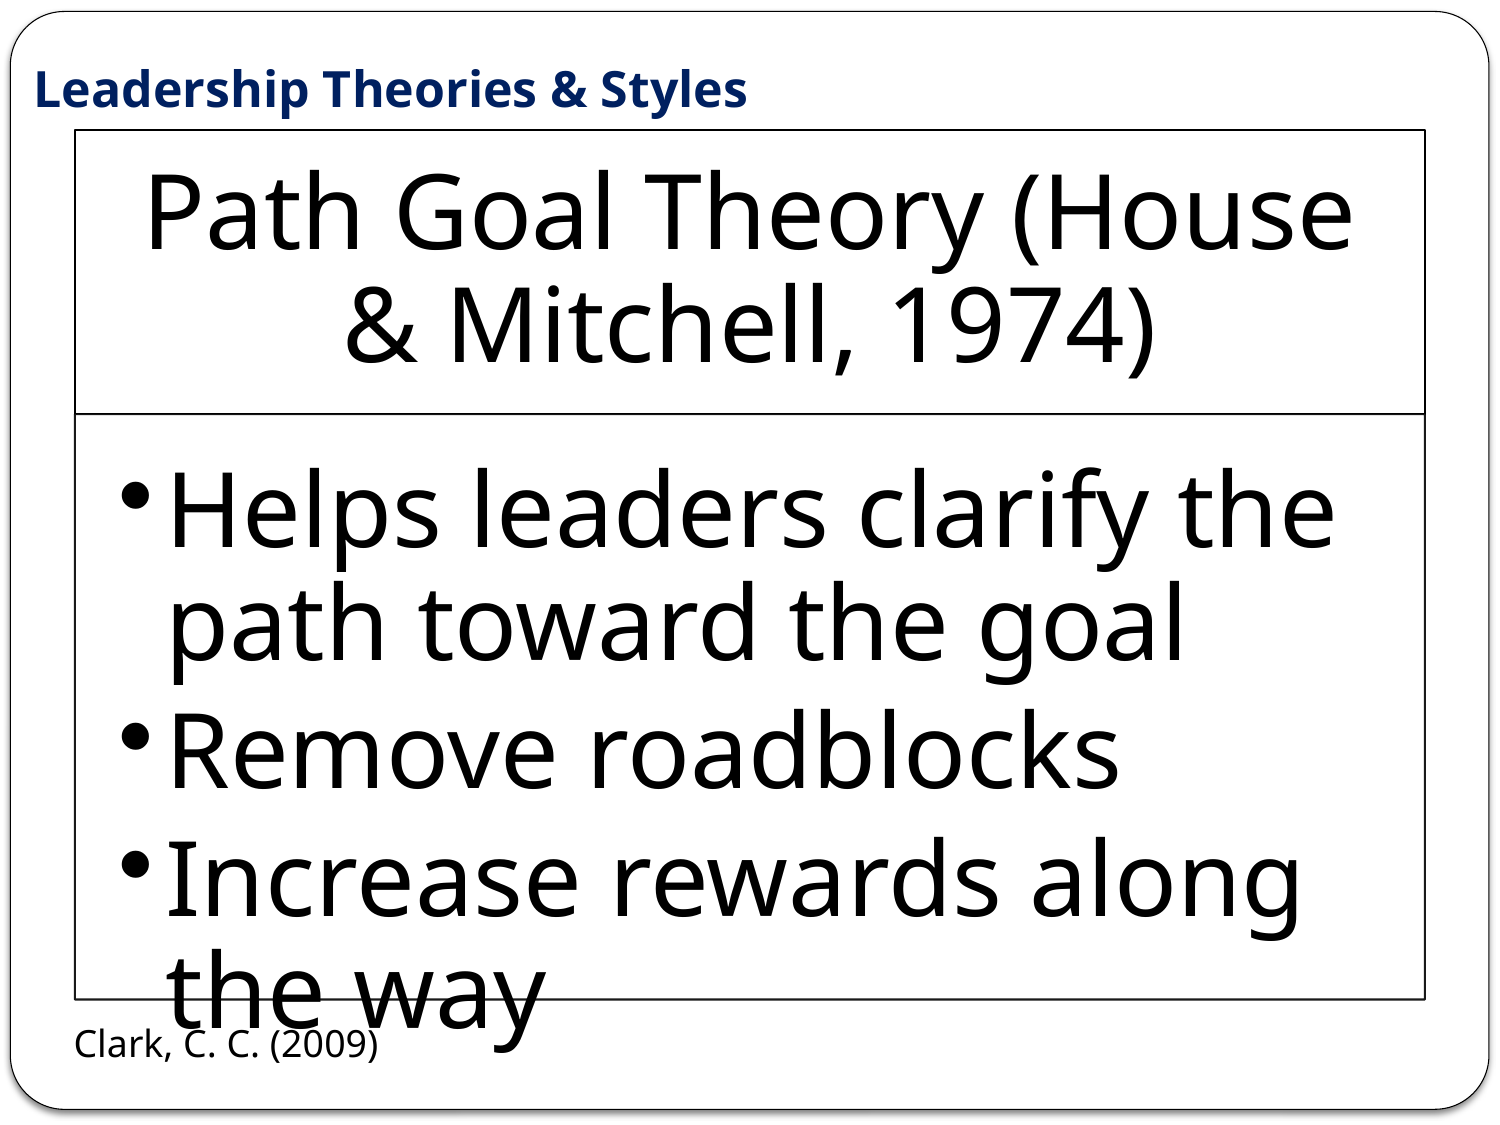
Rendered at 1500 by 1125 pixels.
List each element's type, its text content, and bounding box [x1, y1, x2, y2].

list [74, 124, 1426, 1006]
text_box Leadership Theories & Styles [19, 49, 764, 125]
text_box Clark, C. C. (2009) [58, 1012, 394, 1073]
